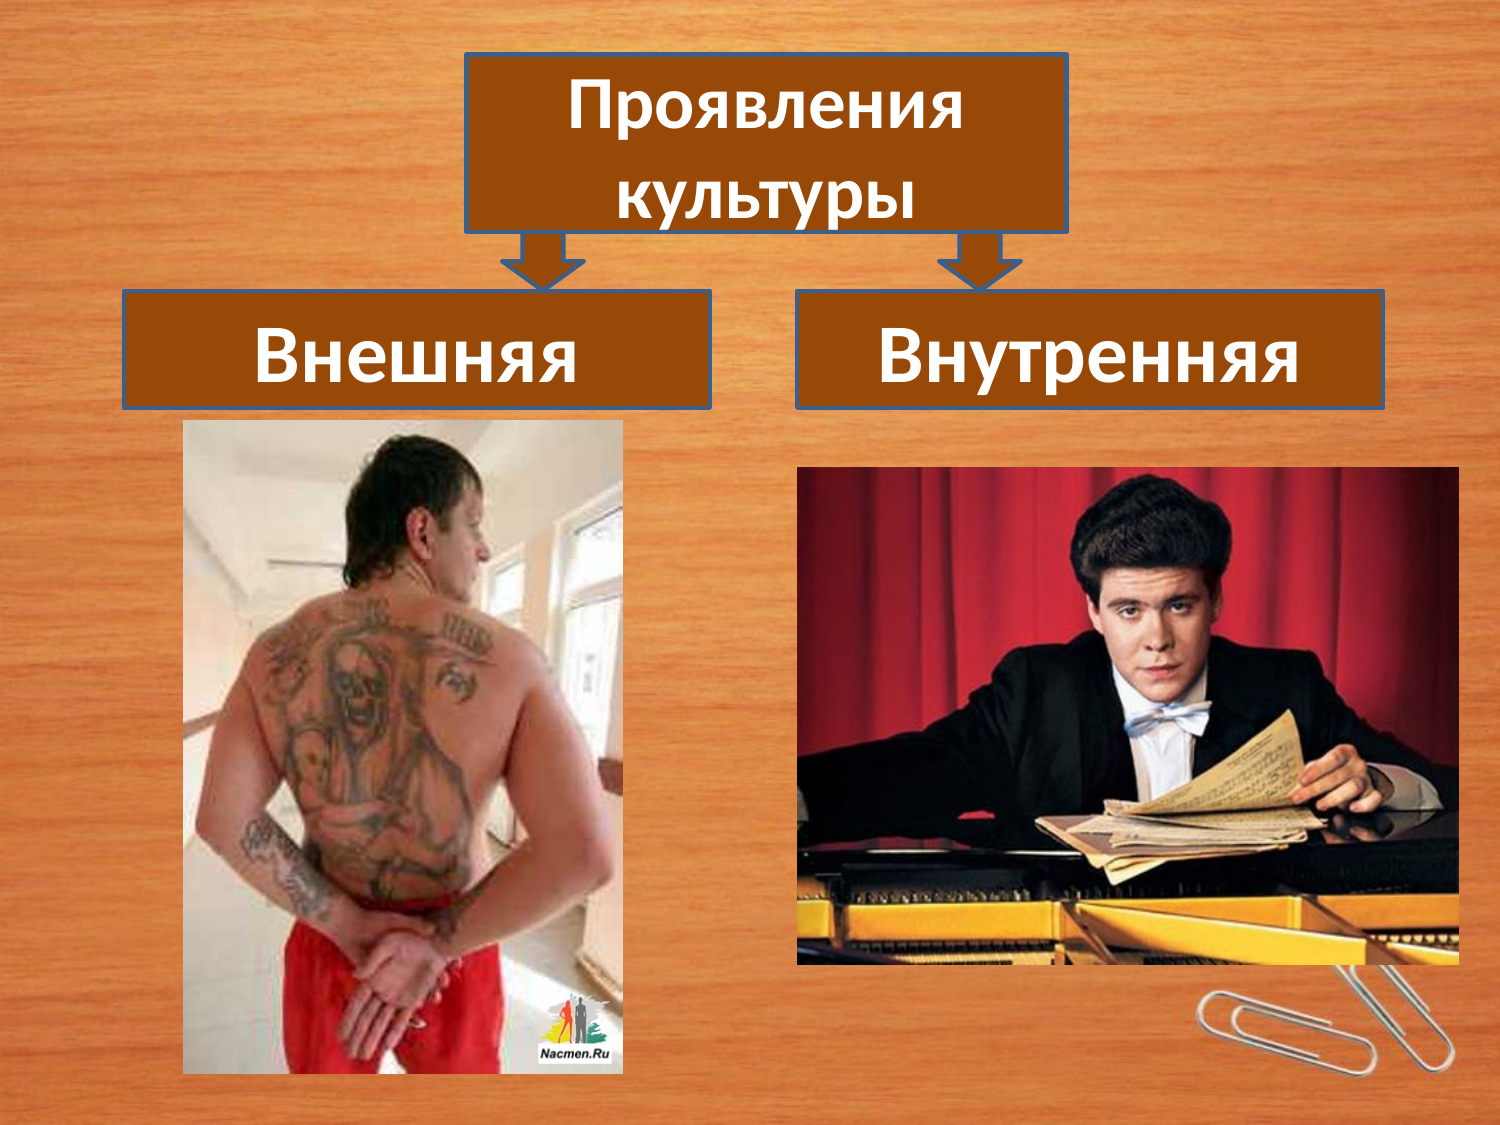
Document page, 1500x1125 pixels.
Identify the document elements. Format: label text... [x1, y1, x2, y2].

text_box [936, 229, 1023, 293]
text_box Проявления культуры [464, 52, 1069, 234]
text_box Внутренняя [795, 289, 1385, 410]
text_box [499, 229, 586, 293]
text_box Внешняя [122, 289, 712, 410]
picture [0, 0, 1500, 1125]
